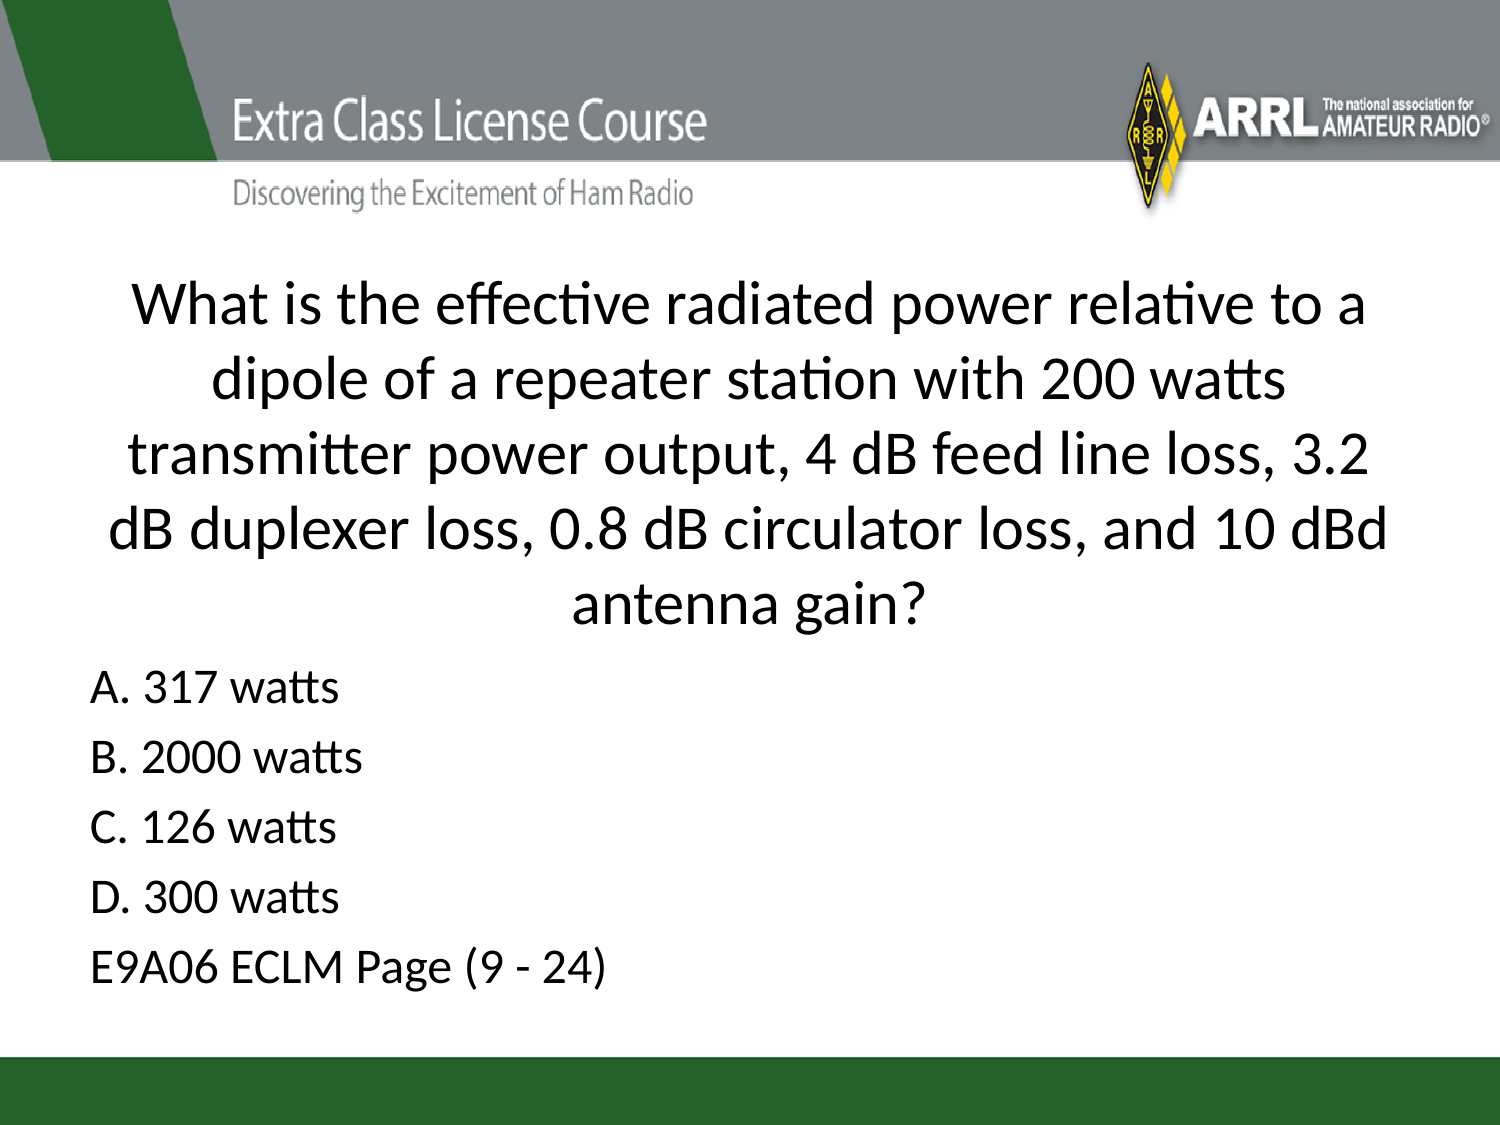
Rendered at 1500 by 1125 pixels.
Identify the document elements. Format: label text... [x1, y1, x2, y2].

title What is the effective radiated power relative to a dipole of a repeater station with 200 watts transmitter power output, 4 dB feed line loss, 3.2 dB duplexer loss, 0.8 dB circulator loss, and 10 dBd antenna gain? [75, 254, 1425, 435]
list A. 317 watts B. 2000 watts C. 126 watts D. 300 watts E9A06 ECLM Page (9 - 24) [75, 645, 1425, 1021]
picture [0, 0, 1500, 1125]
